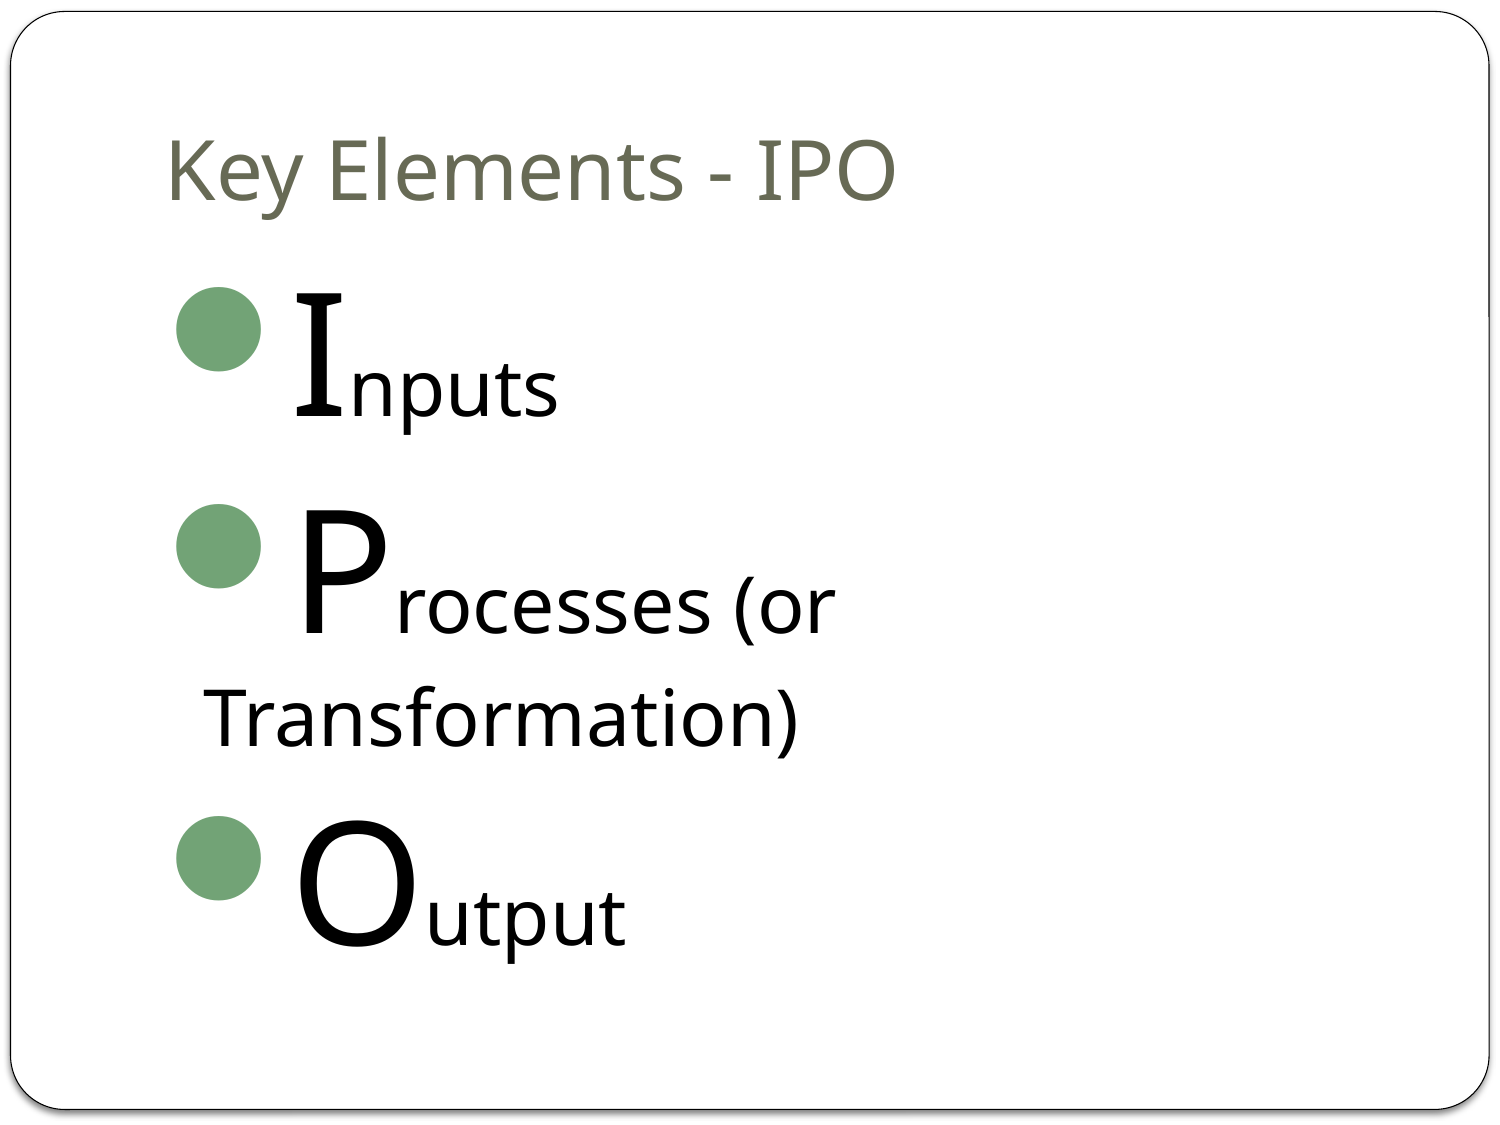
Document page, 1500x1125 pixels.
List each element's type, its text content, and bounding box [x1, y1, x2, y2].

title Key Elements - IPO [150, 45, 1425, 233]
list Inputs Processes (or Transformation) Output [150, 237, 1425, 988]
